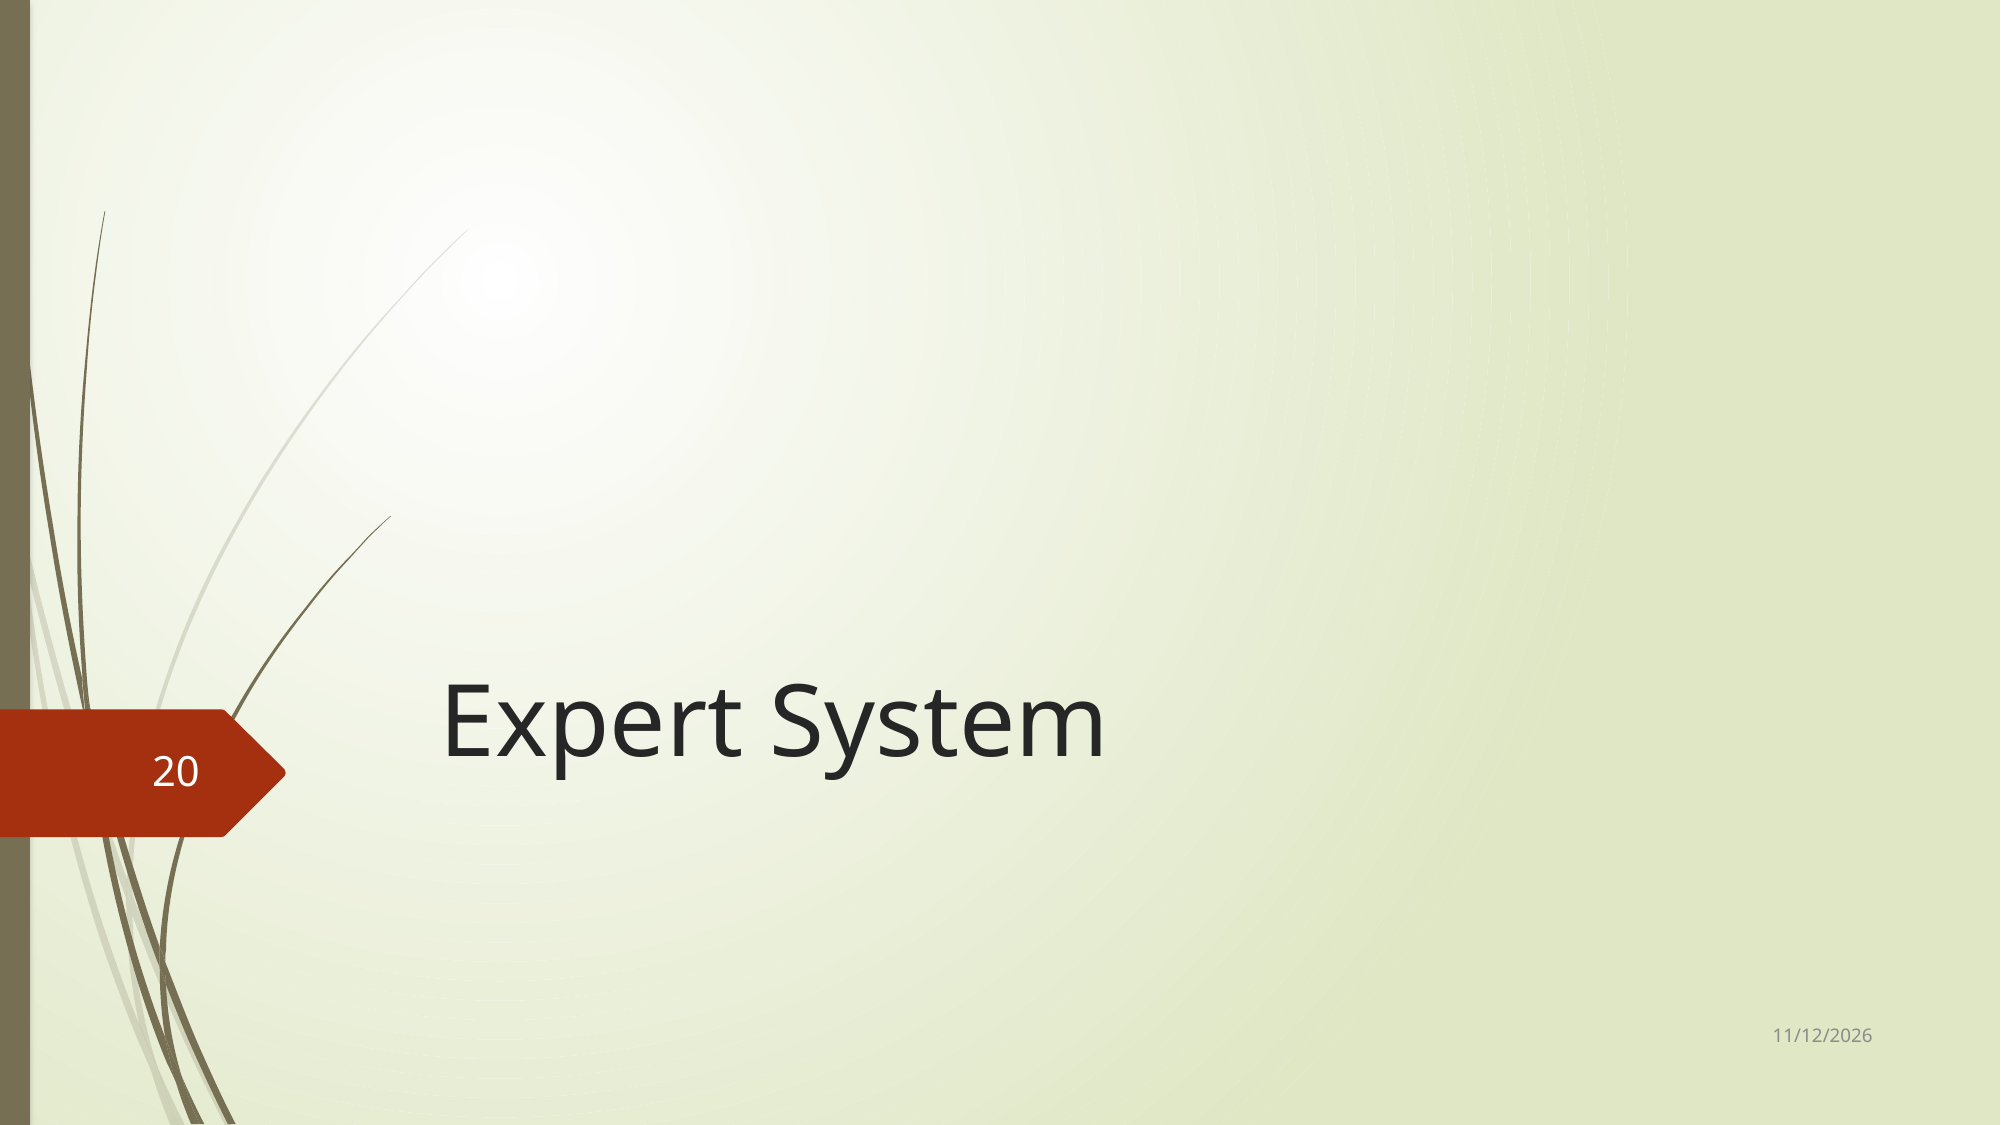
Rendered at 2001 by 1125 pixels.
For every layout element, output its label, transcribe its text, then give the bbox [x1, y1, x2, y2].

slide_number 20 [87, 743, 216, 803]
title Expert System [424, 412, 1888, 784]
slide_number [1699, 1005, 1888, 1067]
